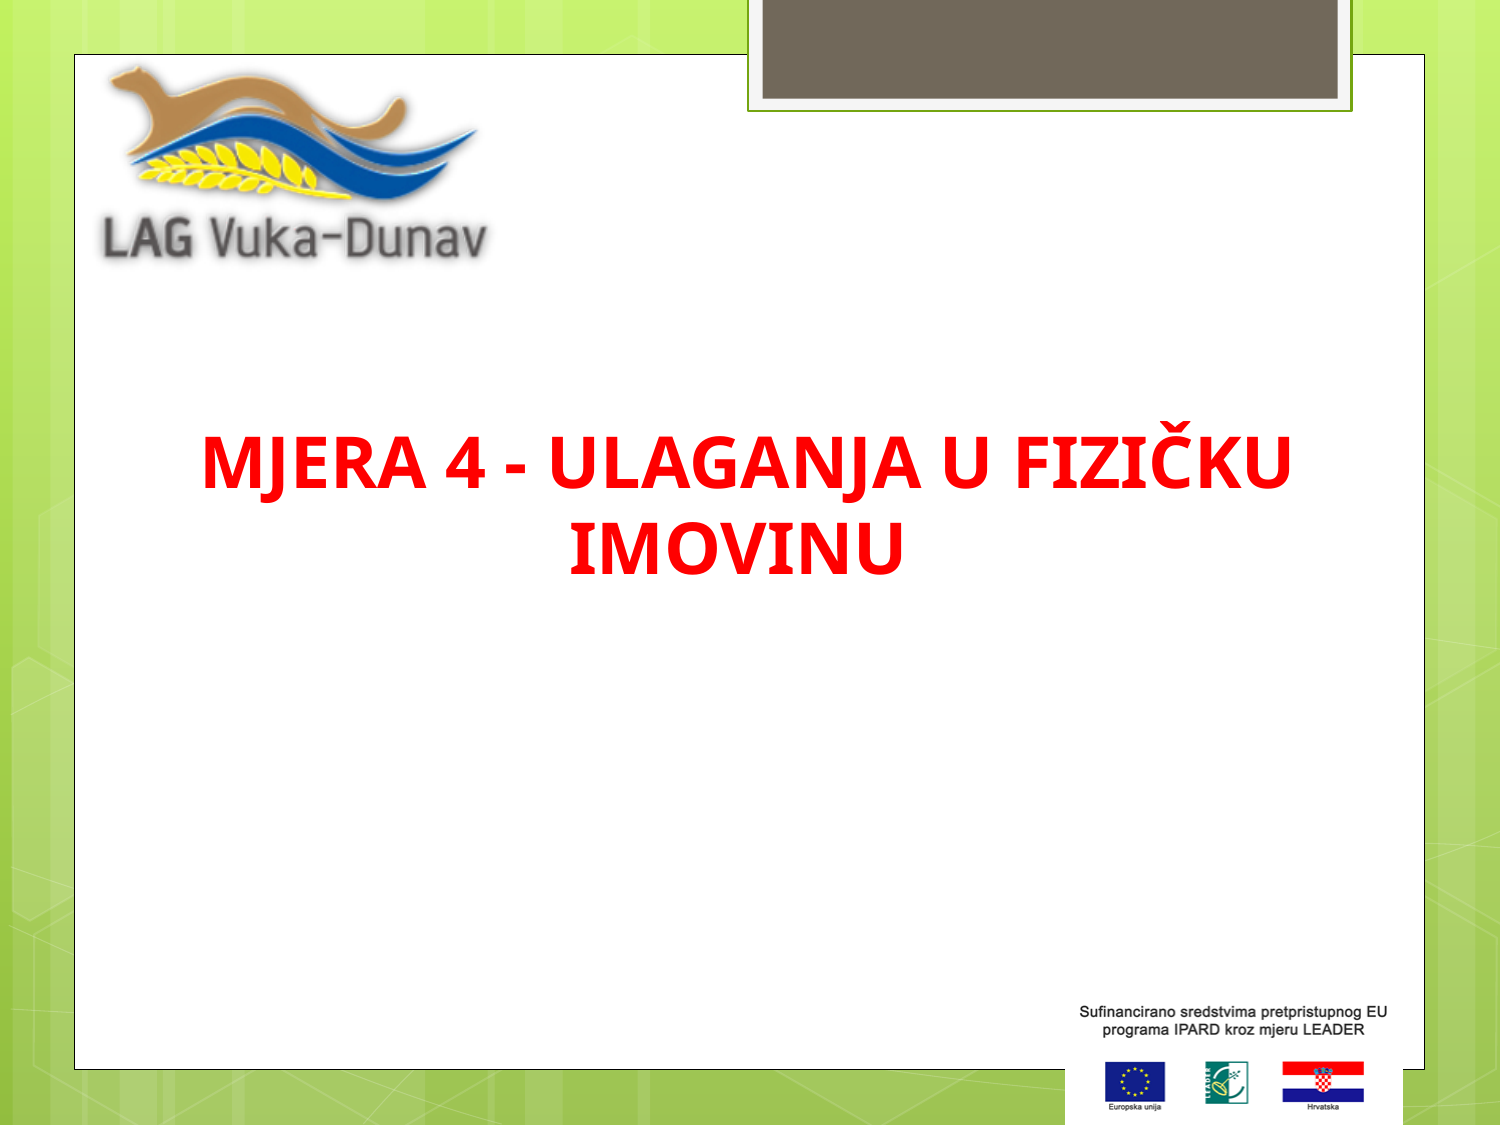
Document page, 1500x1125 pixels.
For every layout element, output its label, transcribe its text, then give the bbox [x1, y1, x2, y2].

picture [1065, 989, 1403, 1125]
title MJERA 4 - ULAGANJA U FIZIČKU IMOVINU [171, 408, 1324, 597]
picture [88, 54, 503, 282]
